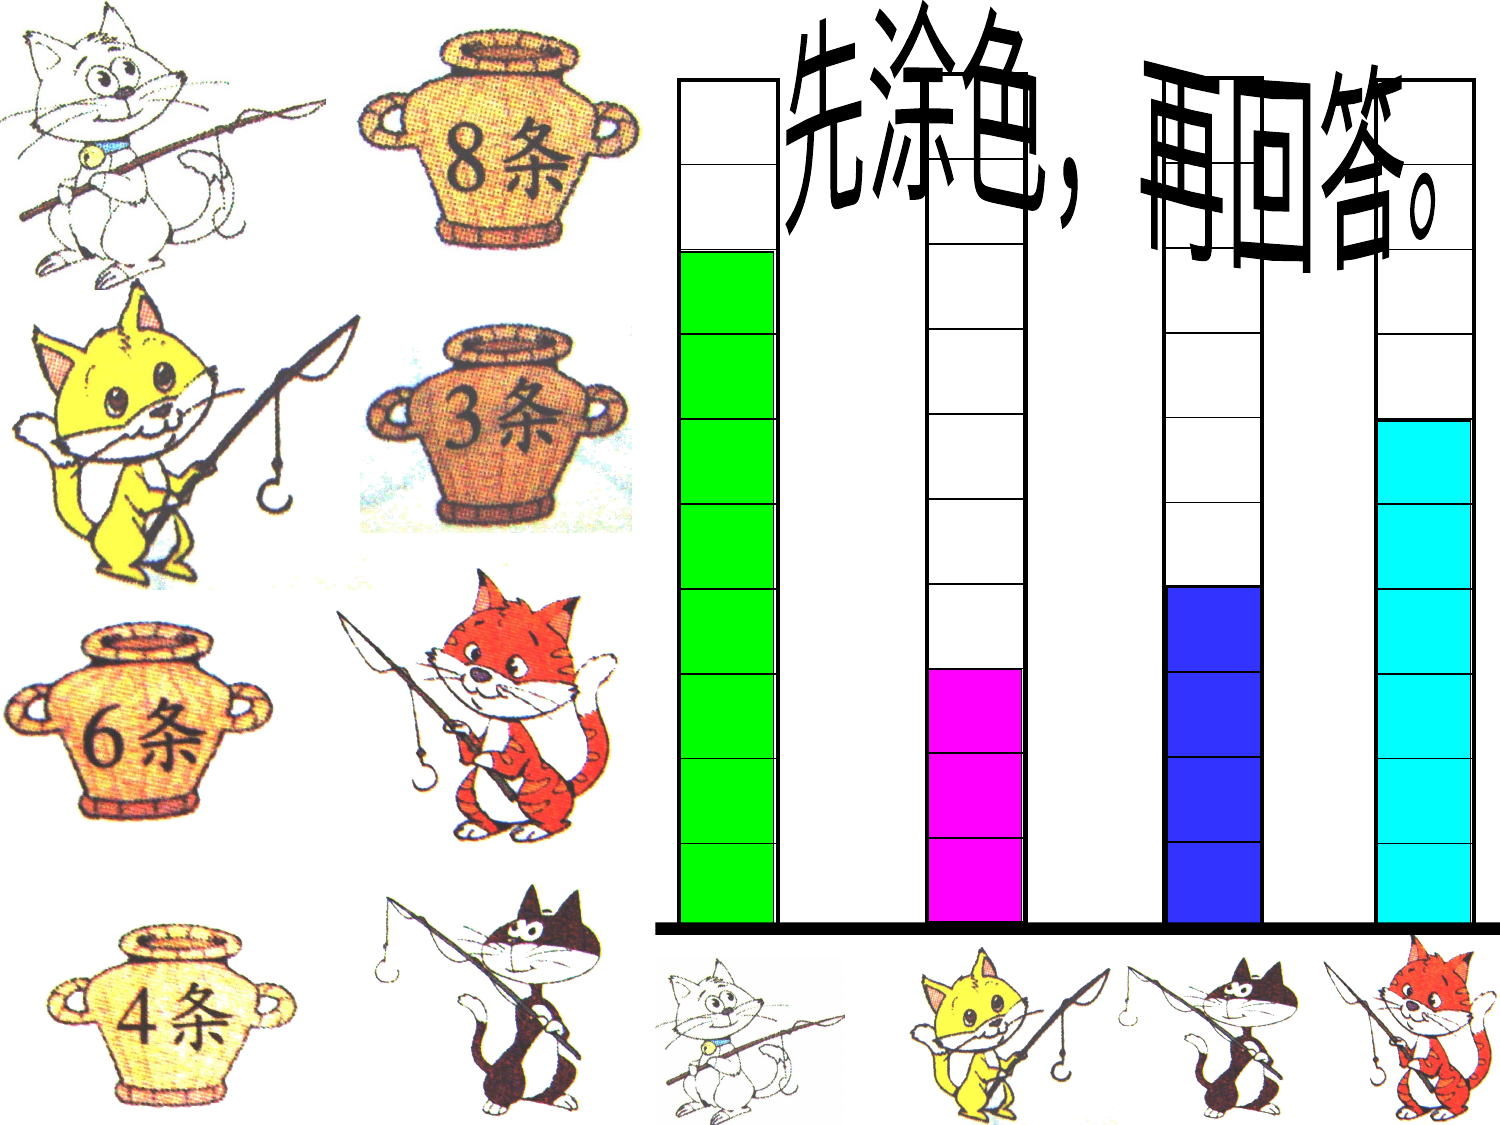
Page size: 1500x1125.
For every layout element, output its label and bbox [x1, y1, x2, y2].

table_cell [1166, 334, 1260, 417]
table_cell [681, 759, 776, 843]
table_cell [929, 500, 1023, 583]
table_cell [1378, 420, 1472, 503]
table_header [1234, 80, 1260, 162]
table_cell [1378, 675, 1472, 758]
picture [903, 947, 1300, 1125]
table_cell [681, 505, 776, 588]
picture [1316, 928, 1500, 1125]
picture [348, 0, 644, 261]
table_cell [1166, 588, 1260, 671]
table_cell [1166, 249, 1260, 332]
table_cell [681, 335, 776, 418]
table_header [929, 76, 973, 158]
table_cell [1378, 505, 1472, 588]
table_cell [929, 245, 1023, 328]
picture [655, 957, 845, 1125]
table_cell [681, 844, 776, 926]
table_cell [1378, 590, 1472, 673]
table_cell [1166, 673, 1260, 756]
table_cell [1166, 418, 1260, 502]
table_cell [1166, 503, 1260, 586]
table_cell [929, 585, 1023, 668]
table_header [974, 76, 1023, 158]
table_cell [929, 160, 1023, 243]
table_cell [1378, 250, 1472, 333]
picture [372, 869, 603, 1125]
table_cell [1378, 165, 1472, 249]
table_cell [929, 415, 1023, 498]
table_header [681, 82, 776, 164]
table_cell [681, 250, 776, 333]
table_header [1378, 82, 1472, 164]
table_cell [1166, 164, 1233, 247]
table_cell [681, 675, 776, 758]
picture [0, 0, 632, 848]
table_cell [681, 590, 776, 673]
table_cell [681, 420, 776, 503]
table_header [1166, 80, 1233, 162]
table_cell [929, 839, 1023, 921]
table_cell [1378, 759, 1472, 843]
table_cell [929, 669, 1023, 752]
table_cell [1166, 758, 1260, 841]
table_cell [929, 330, 1023, 413]
table_cell [1378, 335, 1472, 418]
picture [0, 597, 284, 827]
table_cell [1234, 164, 1260, 247]
table_cell [1166, 843, 1260, 925]
table_cell [1378, 844, 1472, 926]
picture [41, 908, 302, 1125]
table_cell [929, 754, 1023, 837]
table_cell [681, 165, 776, 249]
